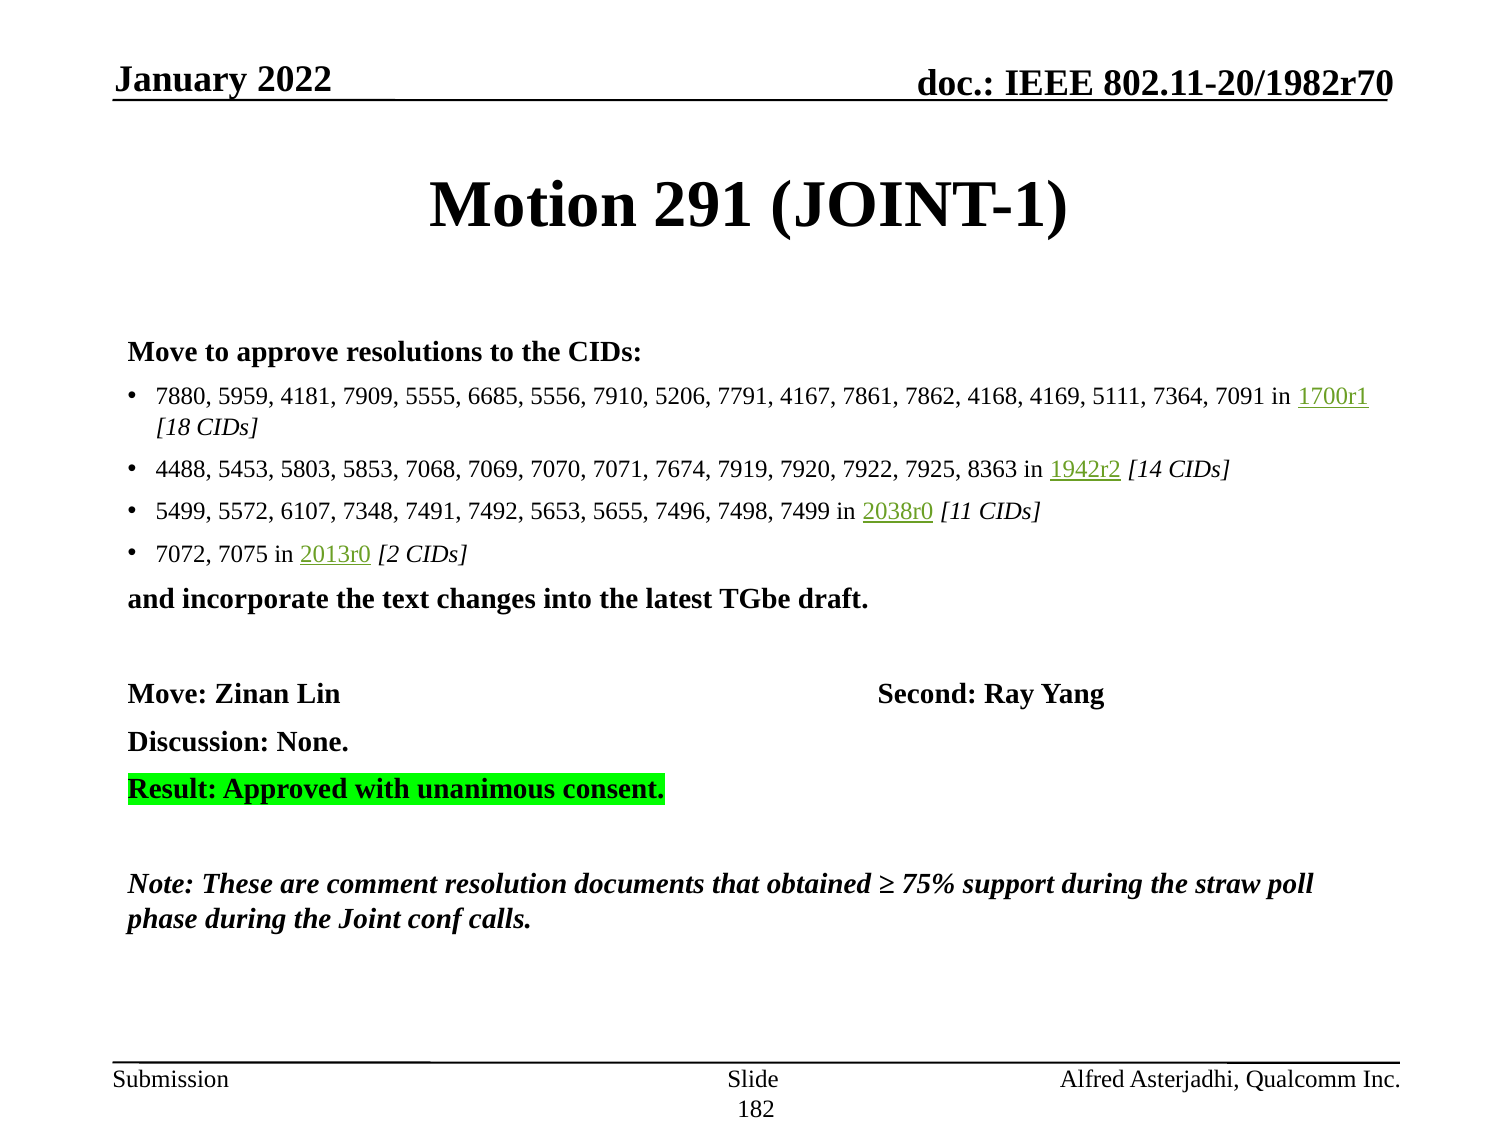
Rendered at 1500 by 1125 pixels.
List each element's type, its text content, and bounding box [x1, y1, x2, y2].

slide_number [114, 54, 423, 100]
slide_number Slide 182 [712, 1061, 800, 1123]
list Move to approve resolutions to the CIDs: 7880, 5959, 4181, 7909, 5555, 6685, 5556, 7910, 5206, 7791, 4167, 7861, 7862, 4168, 4169, 5111, 7364, 7091 in 1700r1 [18 CIDs] 4488, 5453, 5803, 5853, 7068, 7069, 7070, 7071, 7674, 7919, 7920, 7922, 7925, 8363 in 1942r2 [14 CIDs] 5499, 5572, 6107, 7348, 7491, 7492, 5653, 5655, 7496, 7498, 7499 in 2038r0 [11 CIDs] 7072, 7075 in 2013r0 [2 CIDs] and incorporate the text changes into the latest TGbe draft. Move: Zinan Lin Second: Ray Yang Discussion: None. Result: Approved with unanimous consent. Note: These are comment resolution documents that obtained ≥ 75% support during the straw poll phase during the Joint conf calls. [112, 324, 1388, 1063]
footer Alfred Asterjadhi, Qualcomm Inc. [878, 1061, 1402, 1093]
title Motion 291 (JOINT-1) [112, 112, 1388, 288]
